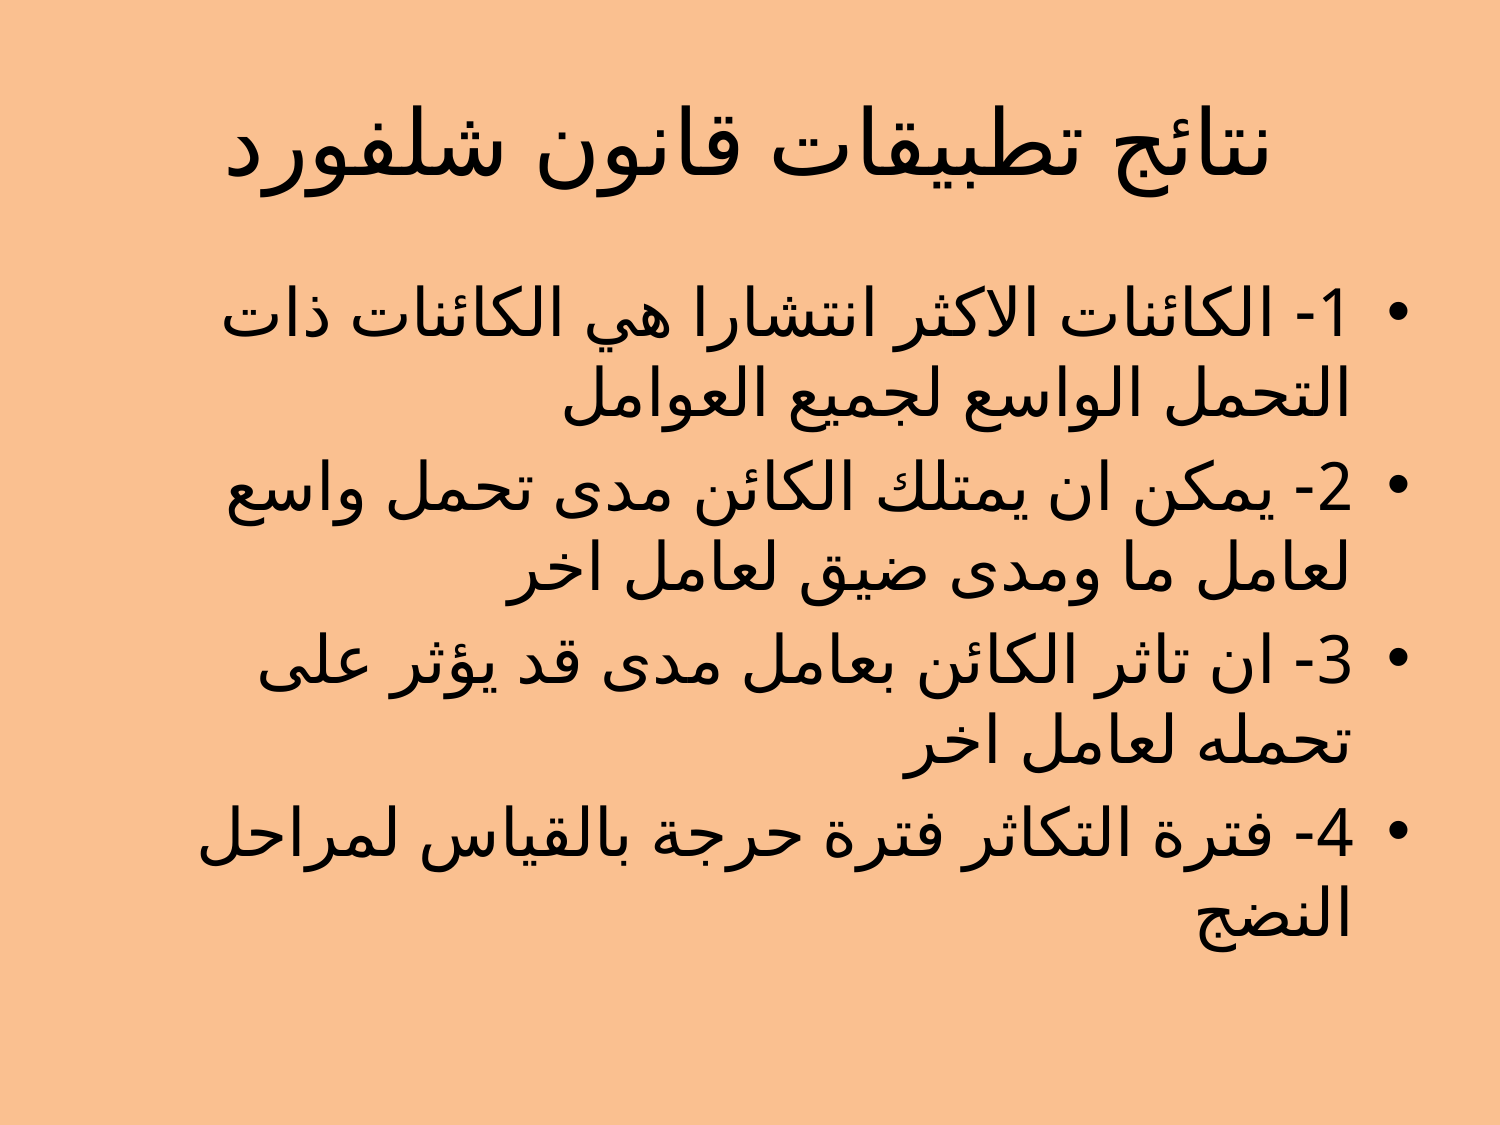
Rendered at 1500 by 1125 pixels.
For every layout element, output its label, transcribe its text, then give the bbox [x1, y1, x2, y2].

title نتائج تطبيقات قانون شلفورد [75, 45, 1425, 233]
list 1- الكائنات الاكثر انتشارا هي الكائنات ذات التحمل الواسع لجميع العوامل 2- يمكن ان يمتلك الكائن مدى تحمل واسع لعامل ما ومدى ضيق لعامل اخر 3- ان تاثر الكائن بعامل مدى قد يؤثر على تحمله لعامل اخر 4- فترة التكاثر فترة حرجة بالقياس لمراحل النضج [75, 262, 1425, 1005]
